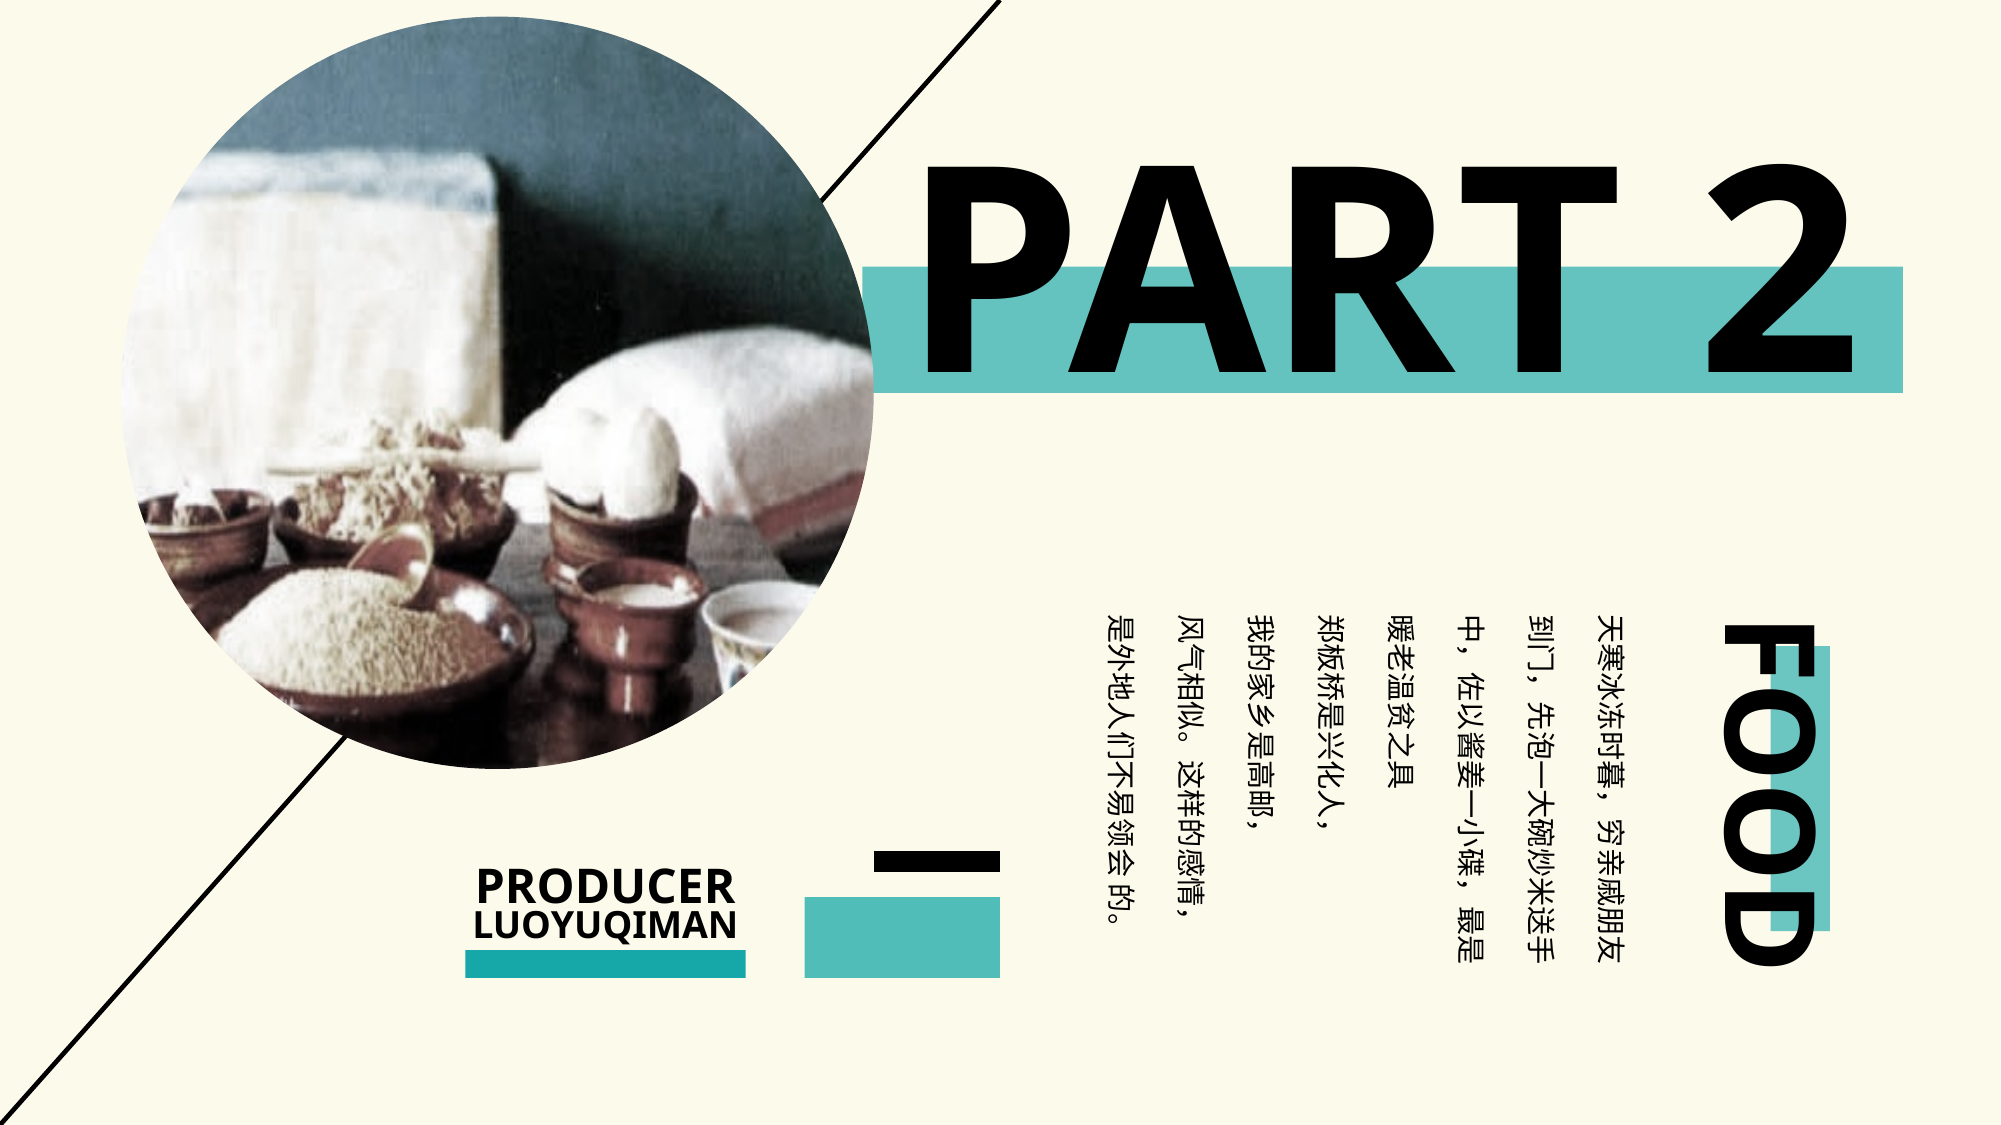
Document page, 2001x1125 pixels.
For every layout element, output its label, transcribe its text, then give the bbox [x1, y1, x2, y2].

text_box PART 2 [1000, 77, 1878, 438]
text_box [1676, 599, 1858, 992]
text_box [1878, 266, 1904, 394]
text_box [0, 0, 1000, 1125]
text_box 天寒冰冻时暮，穷亲戚朋友 到门，先泡一大碗炒米送手 中，佐以酱姜一小碟，最是 暖老温贫之具 郑板桥是兴化人， 我的家乡是高邮， 风气相似。这样的感情， 是外地人们不易领会 的。 [1076, 599, 1637, 1039]
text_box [447, 847, 764, 978]
